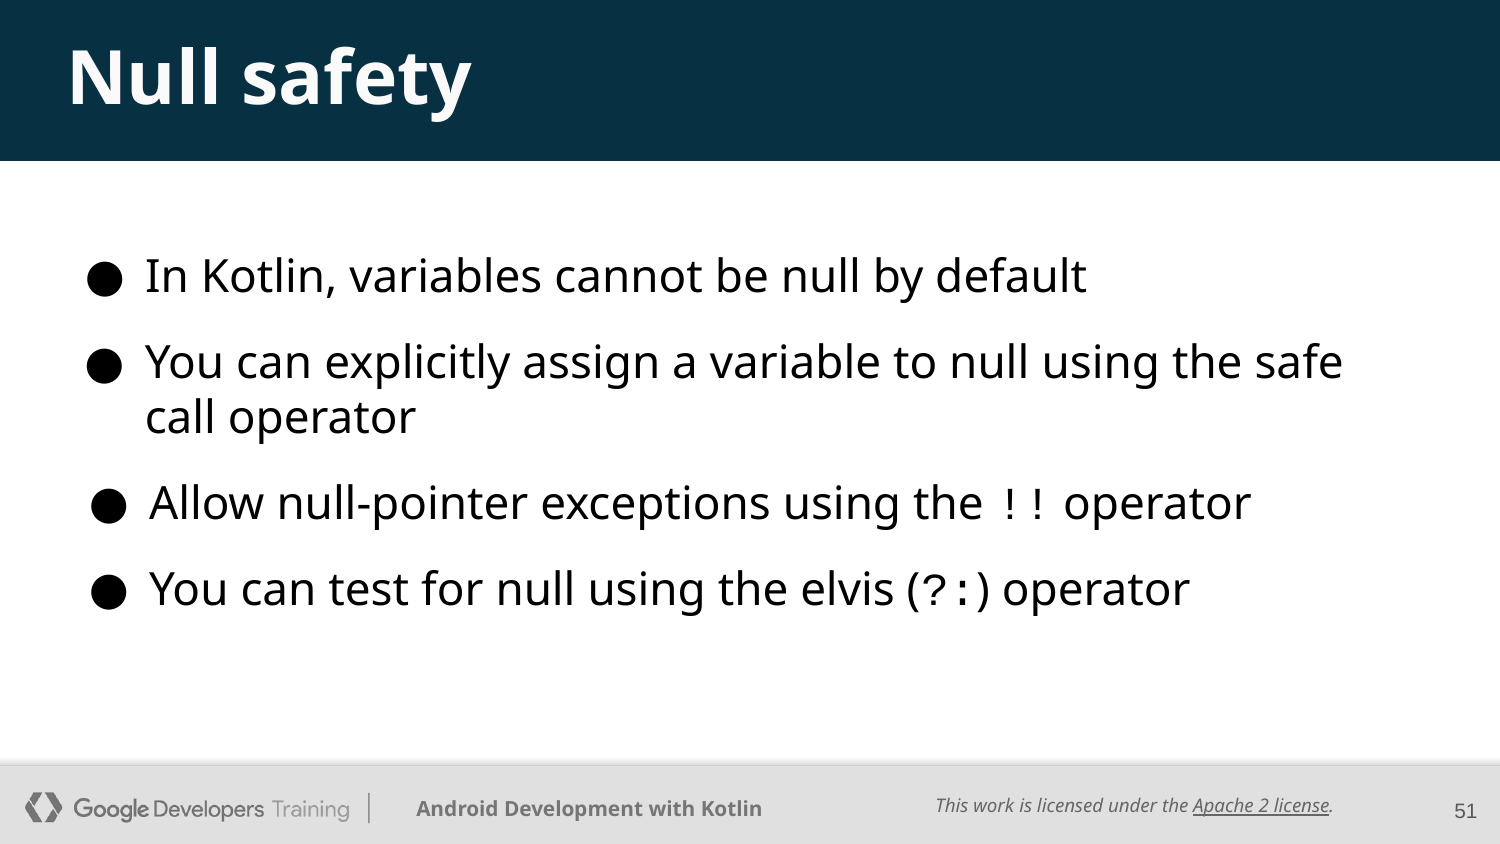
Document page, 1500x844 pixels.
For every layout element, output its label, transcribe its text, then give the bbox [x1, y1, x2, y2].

text_box Allow null-pointer exceptions using the !! operator [59, 458, 1286, 595]
text_box You can explicitly assign a variable to null using the safe call operator [54, 317, 1400, 444]
title Null safety [51, 40, 1472, 135]
text_box You can test for null using the elvis (?:) operator [59, 544, 1267, 671]
picture [0, 161, 1500, 844]
text_box In Kotlin, variables cannot be null by default [55, 231, 1249, 313]
slide_number ‹#› [1402, 777, 1493, 842]
